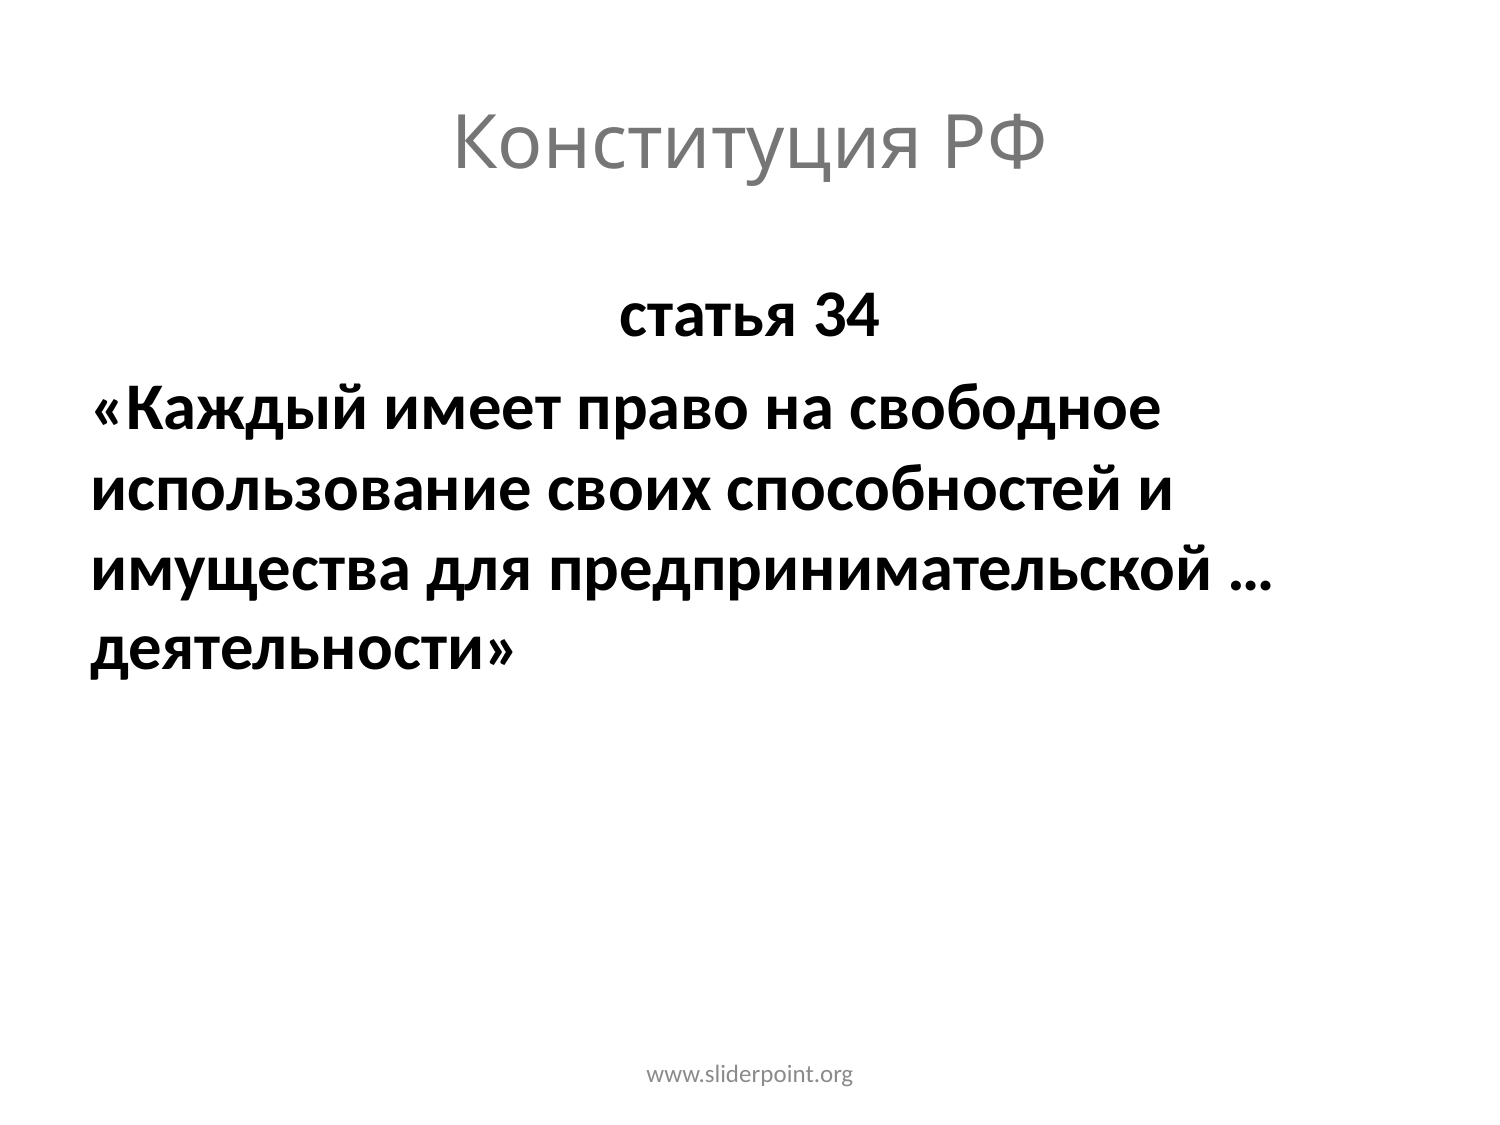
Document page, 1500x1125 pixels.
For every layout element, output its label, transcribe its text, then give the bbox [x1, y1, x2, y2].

list статья 34 «Каждый имеет право на свободное использование своих способностей и имущества для предпринимательской … деятельности» [75, 262, 1425, 1005]
footer www.sliderpoint.org [512, 1042, 988, 1103]
title Конституция РФ [75, 45, 1425, 233]
